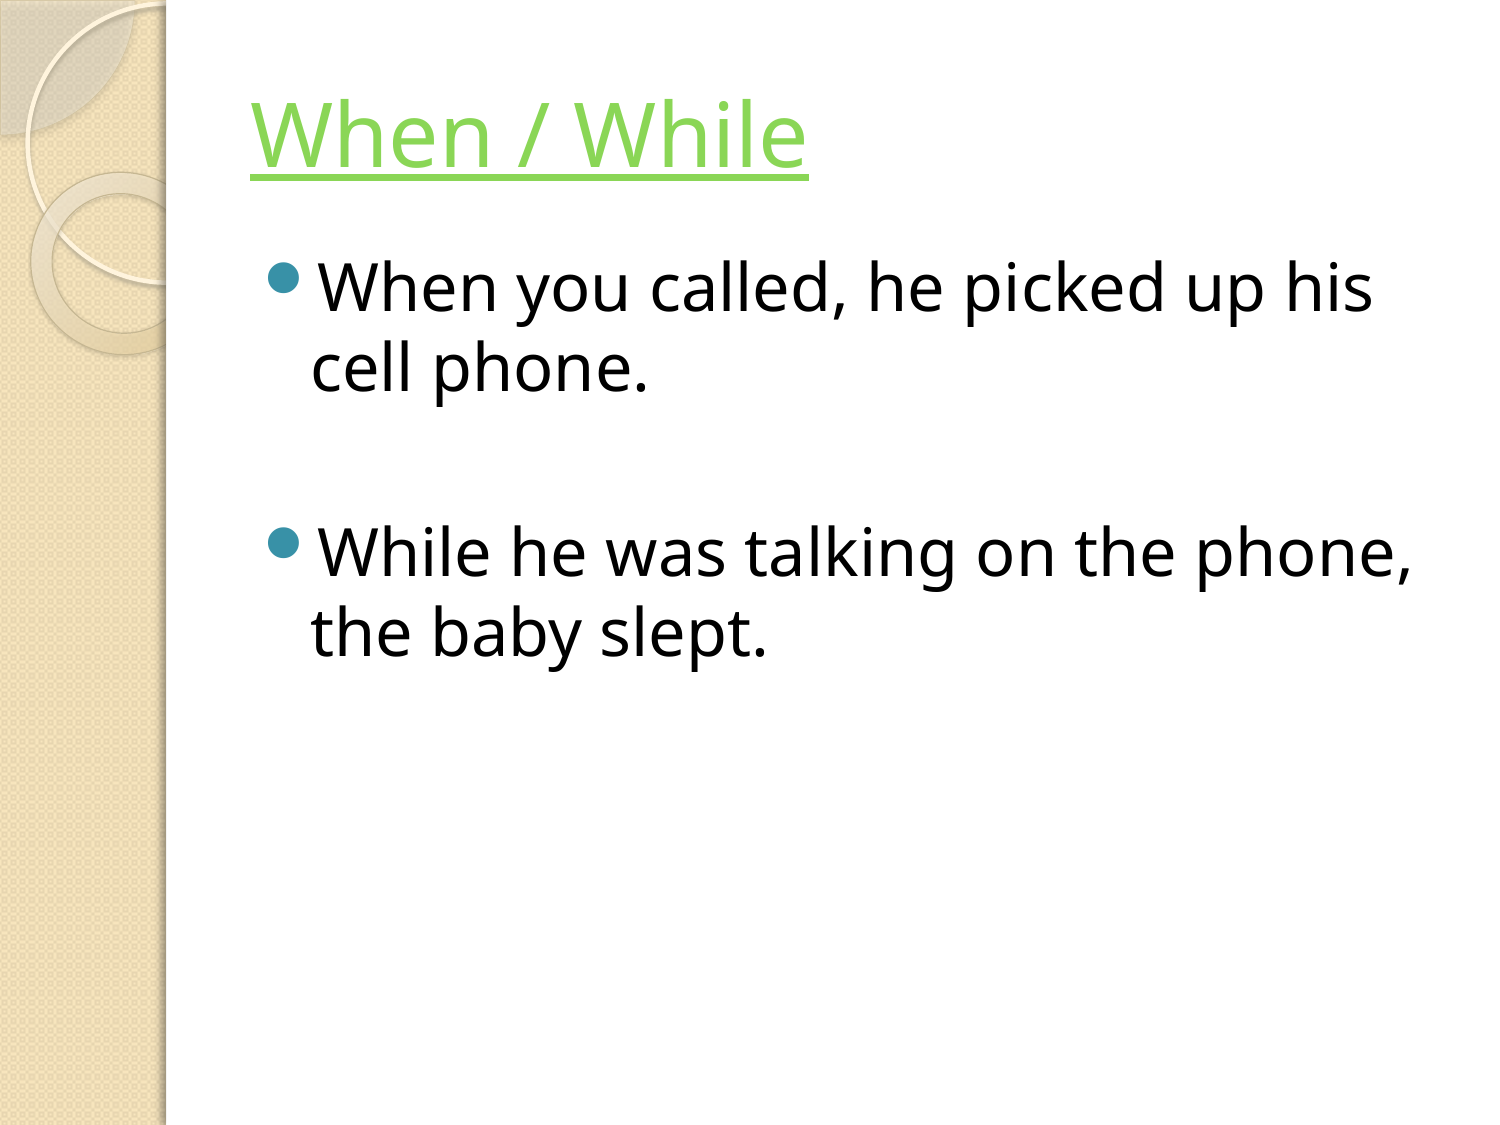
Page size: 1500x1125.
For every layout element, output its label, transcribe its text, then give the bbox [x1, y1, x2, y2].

list When you called, he picked up his cell phone. While he was talking on the phone, the baby slept. [235, 237, 1466, 1025]
title When / While [235, 45, 1466, 233]
